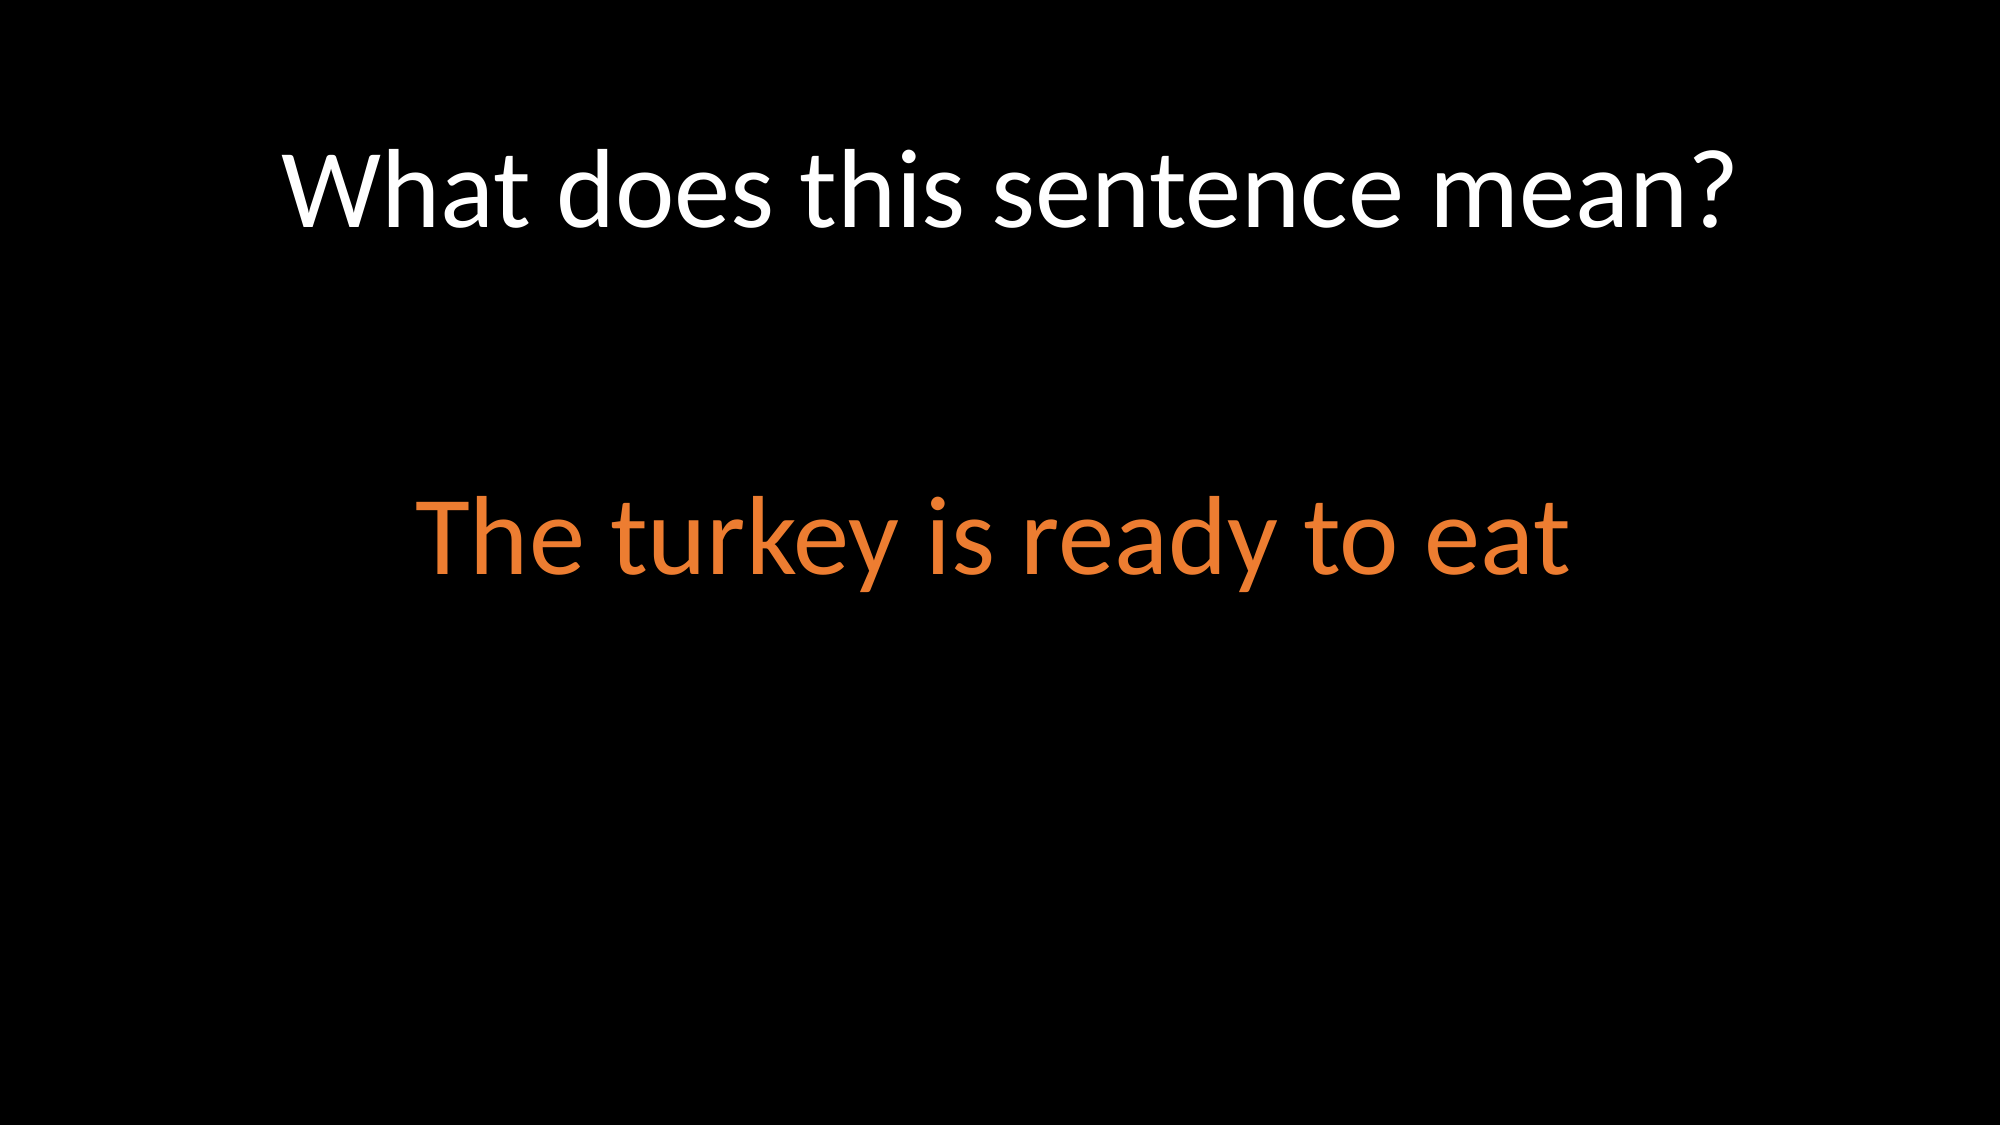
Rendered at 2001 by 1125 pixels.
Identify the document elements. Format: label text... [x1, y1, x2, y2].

text_box What does this sentence mean? [266, 107, 1770, 257]
text_box The turkey is ready to eat [400, 454, 1600, 605]
